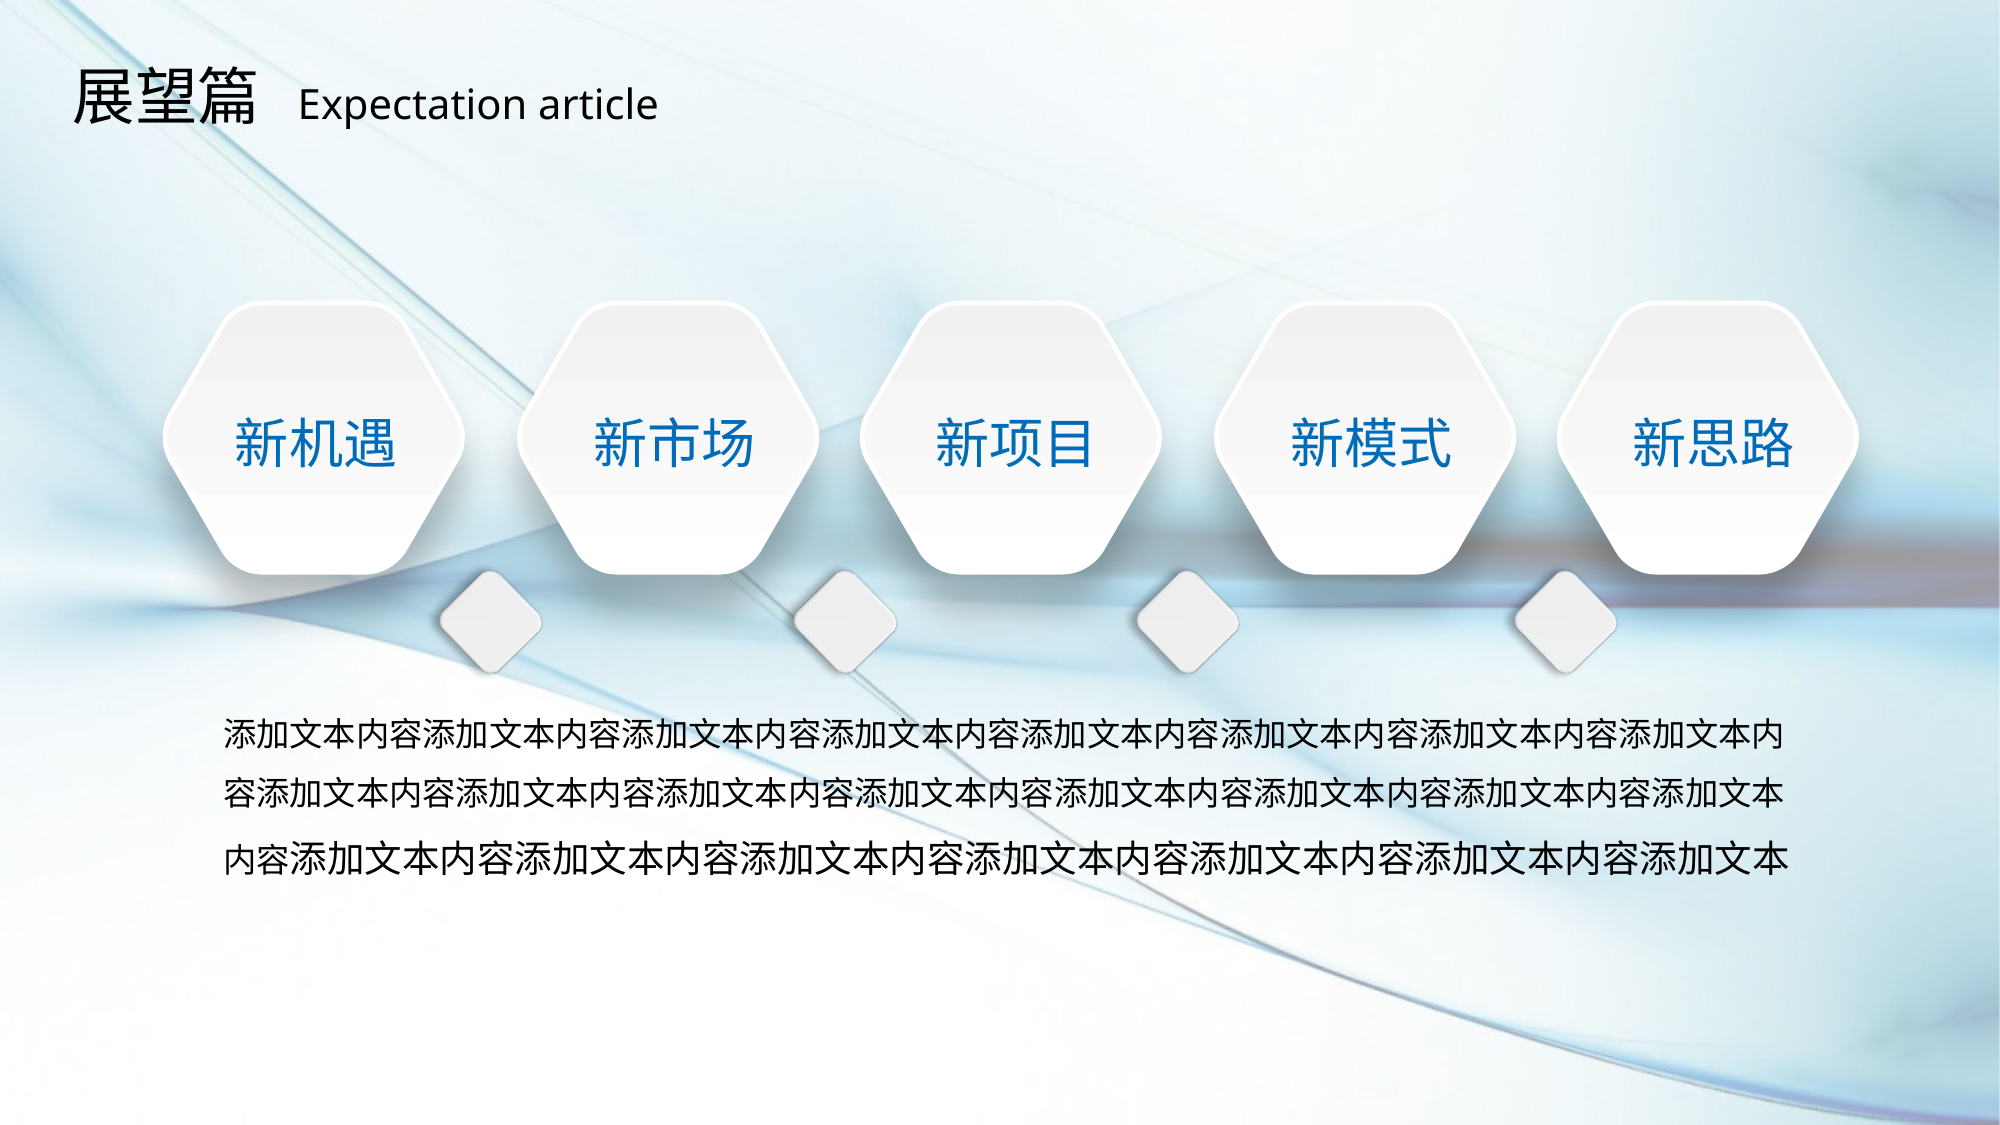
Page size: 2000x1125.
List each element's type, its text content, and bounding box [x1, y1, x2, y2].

text_box 添加文本内容添加文本内容添加文本内容添加文本内容添加文本内容添加文本内容添加文本内容添加文本内容添加文本内容添加文本内容添加文本内容添加文本内容添加文本内容添加文本内容添加文本内容添加文本内容添加文本内容添加文本内容添加文本内容添加文本内容添加文本内容添加文本内容添加文本 [208, 685, 1827, 928]
text_box [862, 303, 1160, 573]
text_box 新机遇 [220, 402, 413, 482]
text_box 展望篇 [61, 51, 272, 138]
text_box Expectation article [286, 72, 671, 134]
text_box [1216, 303, 1514, 573]
picture [1487, 548, 1633, 694]
text_box 新模式 [1275, 402, 1468, 482]
text_box 新项目 [920, 402, 1114, 482]
picture [766, 548, 913, 694]
text_box [165, 303, 463, 573]
picture [412, 548, 558, 694]
text_box 新思路 [1617, 402, 1811, 482]
text_box [1559, 303, 1857, 573]
text_box 新市场 [578, 402, 771, 482]
picture [1109, 548, 1255, 694]
text_box [519, 303, 817, 573]
